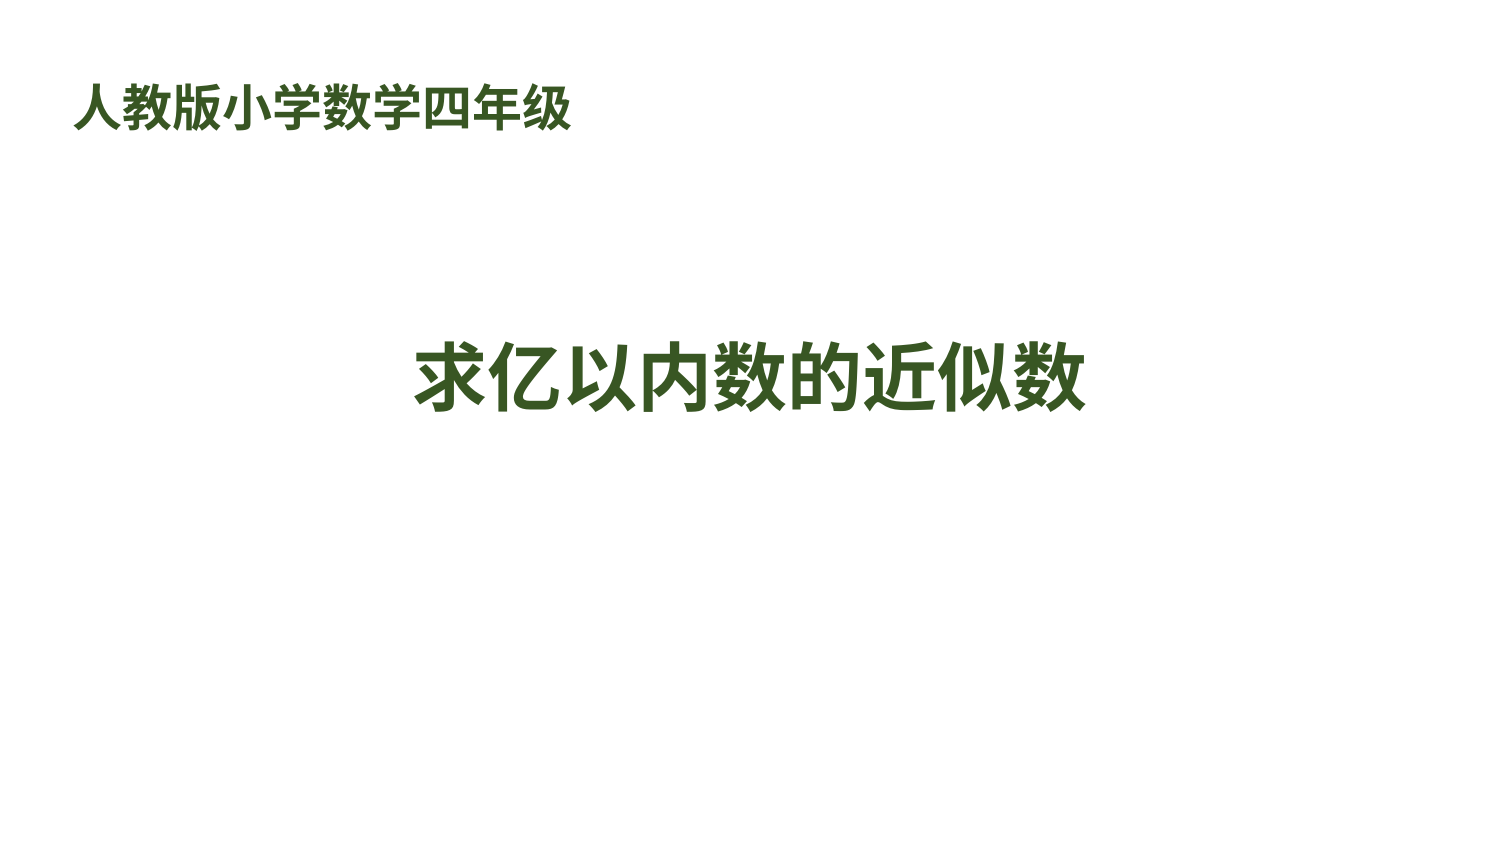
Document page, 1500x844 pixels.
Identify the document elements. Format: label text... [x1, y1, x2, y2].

text_box 人教版小学数学四年级 [61, 71, 584, 143]
text_box 求亿以内数的近似数 [0, 325, 1500, 427]
